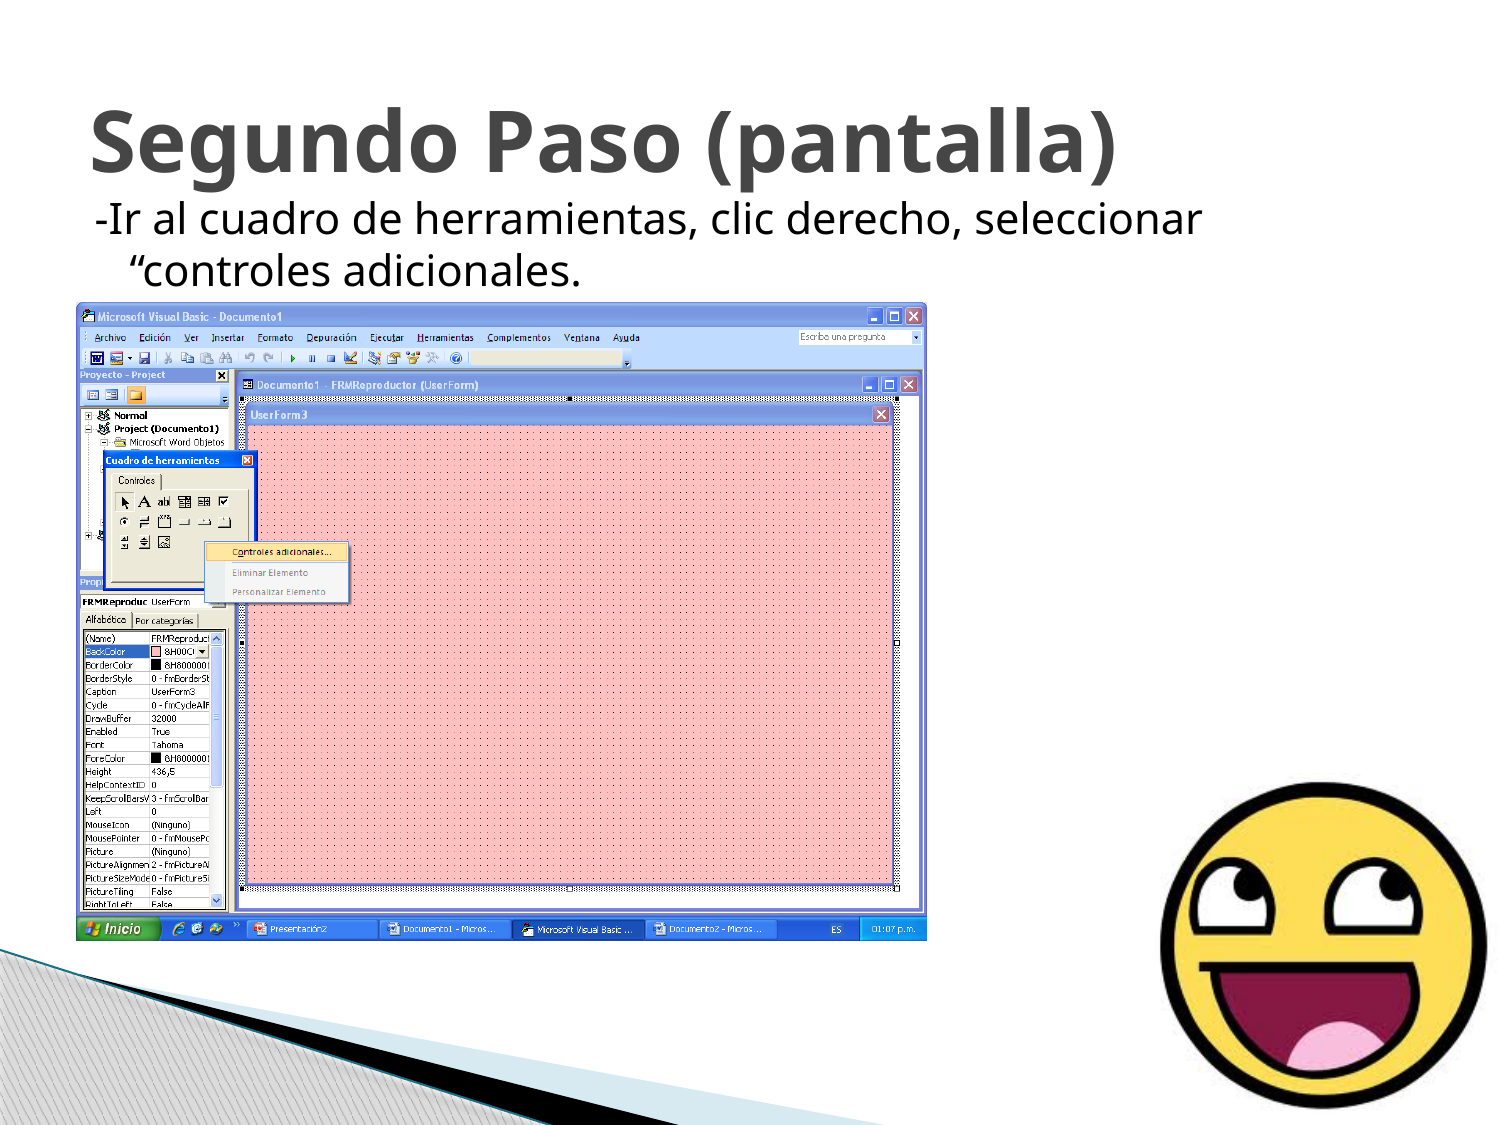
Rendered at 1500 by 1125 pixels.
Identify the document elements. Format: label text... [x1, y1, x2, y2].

picture [1148, 773, 1500, 1125]
picture [76, 302, 927, 941]
list -Ir al cuadro de herramientas, clic derecho, seleccionar “controles adicionales. [64, 125, 1331, 304]
title Segundo Paso (pantalla) [75, 45, 1425, 233]
